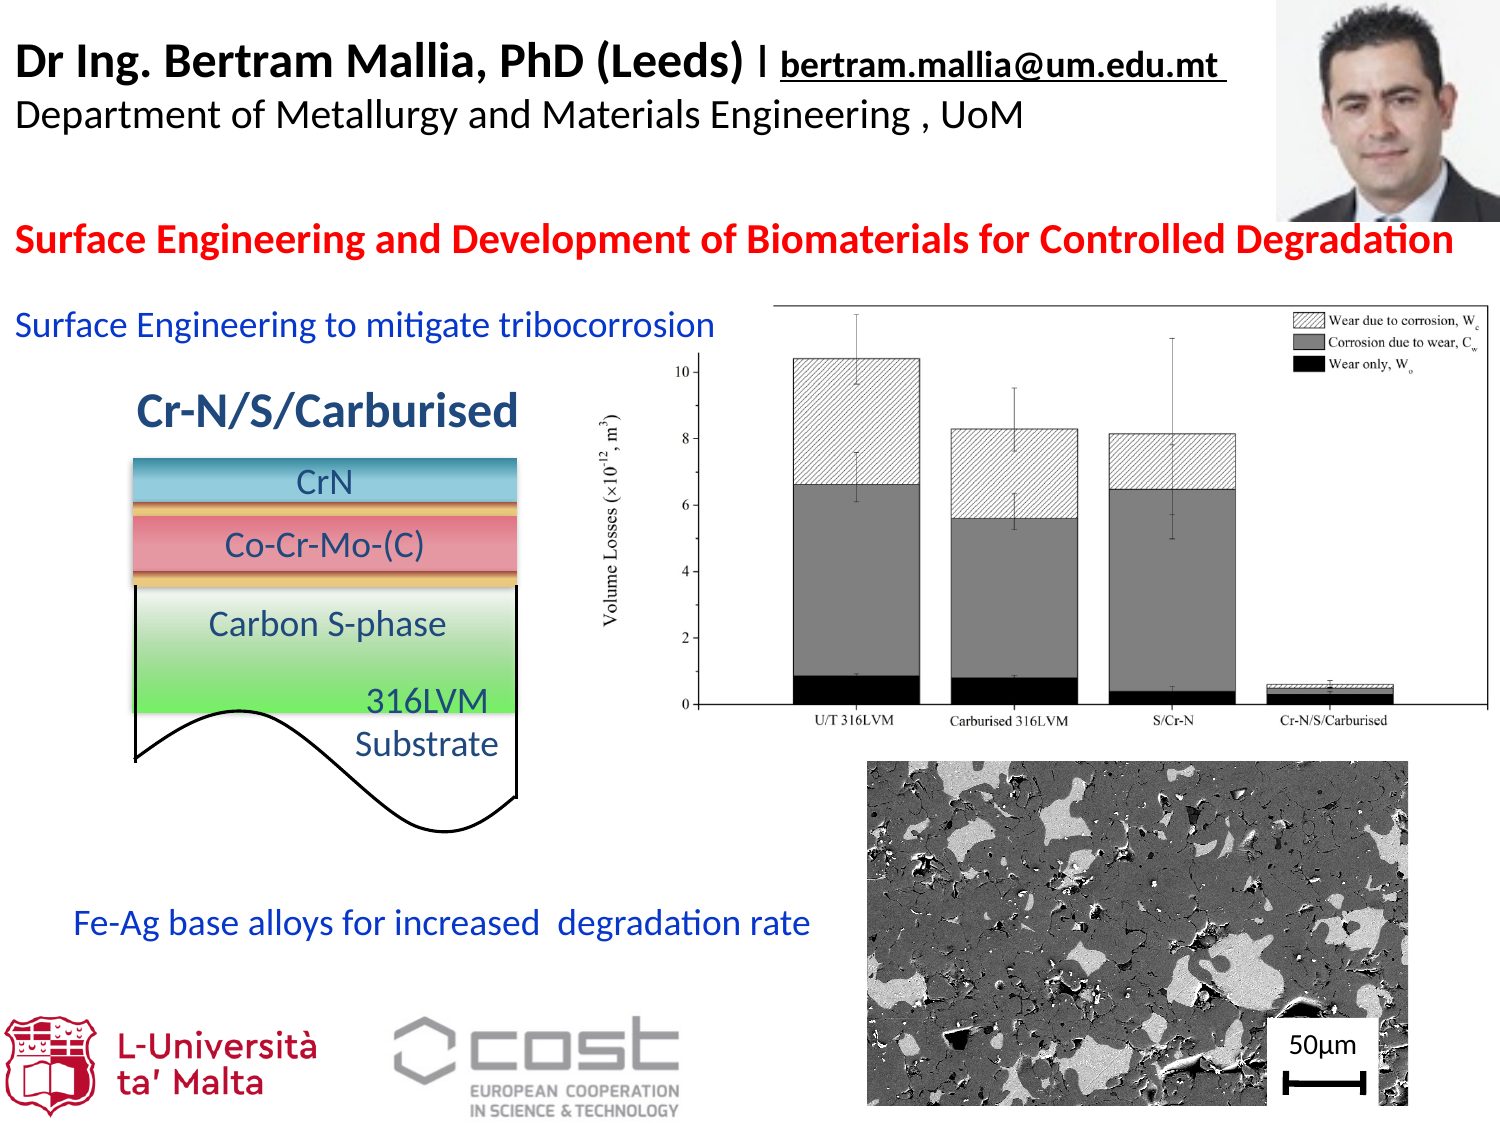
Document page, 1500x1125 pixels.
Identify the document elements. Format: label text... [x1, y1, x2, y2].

picture [386, 1010, 725, 1125]
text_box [93, 374, 567, 832]
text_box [866, 761, 1409, 1125]
text_box Fe-Ag base alloys for increased degradation rate [58, 890, 832, 951]
picture [585, 286, 1500, 751]
text_box Surface Engineering to mitigate tribocorrosion [0, 292, 580, 353]
text_box Surface Engineering and Development of Biomaterials for Controlled Degradation [0, 203, 1500, 270]
picture [1275, 0, 1500, 223]
title Dr Ing. Bertram Mallia, PhD (Leeds) I bertram.mallia@um.edu.mt Department of Metallurgy and Materials Engineering , UoM [0, 0, 1266, 176]
picture [0, 1010, 325, 1125]
